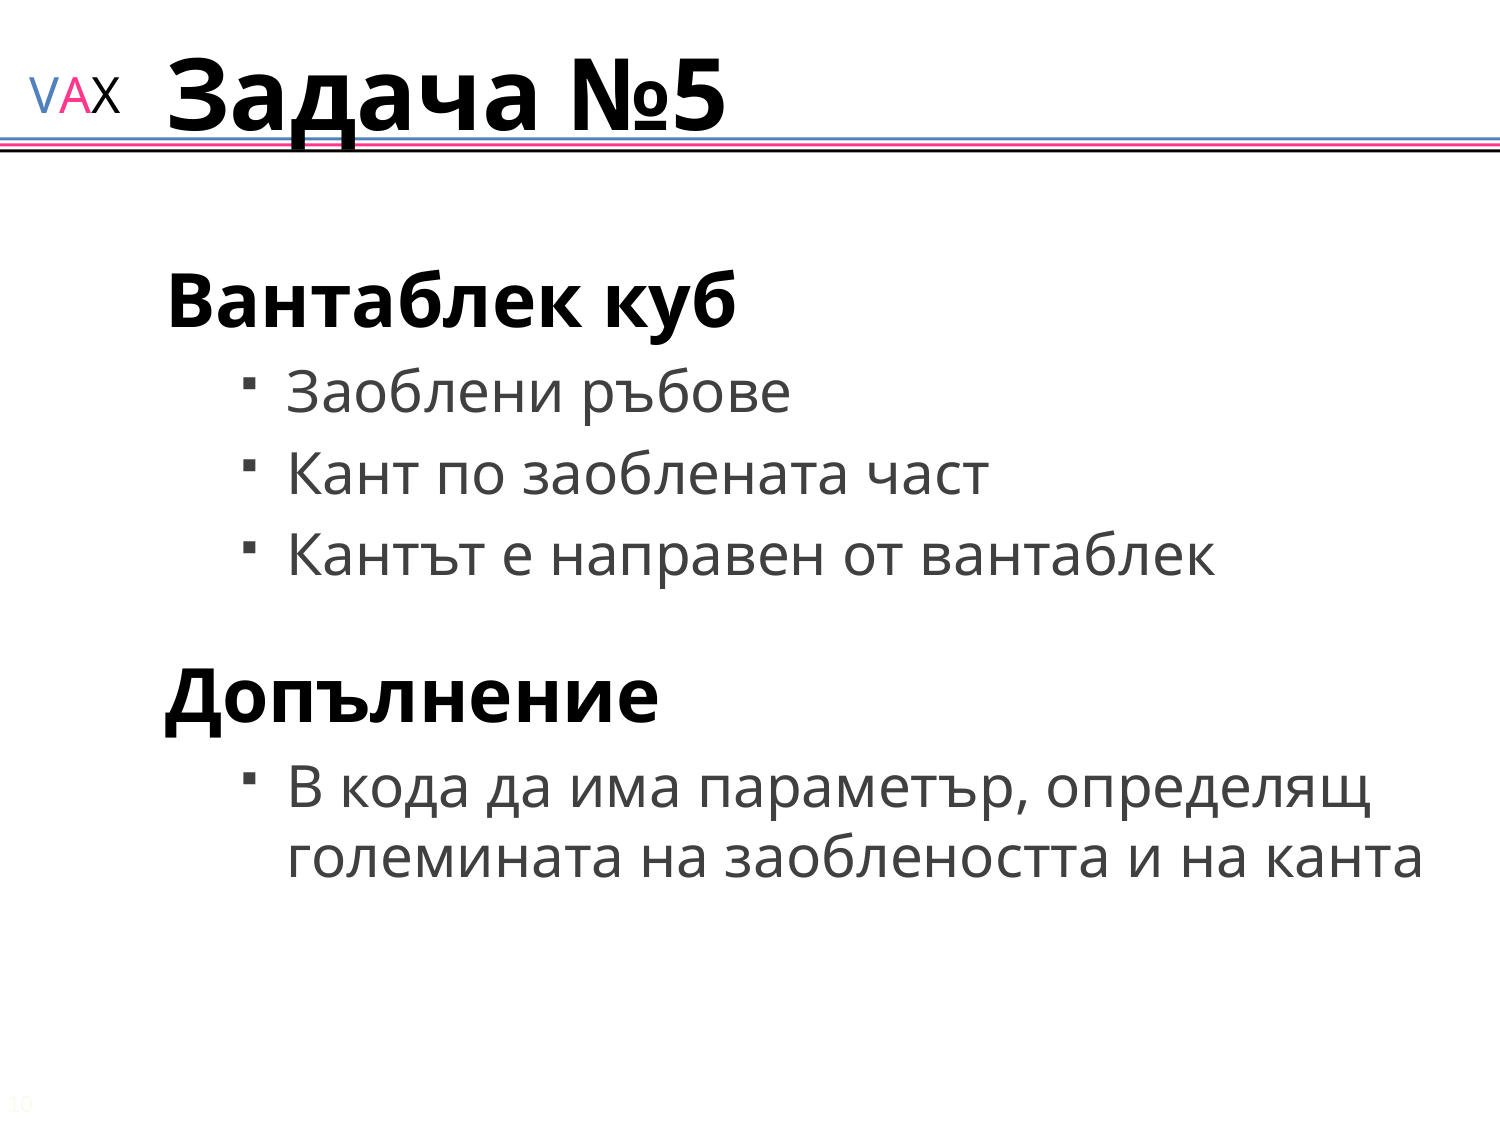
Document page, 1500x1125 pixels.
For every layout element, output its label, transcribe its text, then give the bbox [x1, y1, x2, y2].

title Задача №5 [0, 37, 1500, 144]
list Вантаблек куб Заоблени ръбове Кант по заоблената част Кантът е направен от вантаблек Допълнение В кода да има параметър, определящ големината на заоблеността и на канта [150, 200, 1488, 1113]
